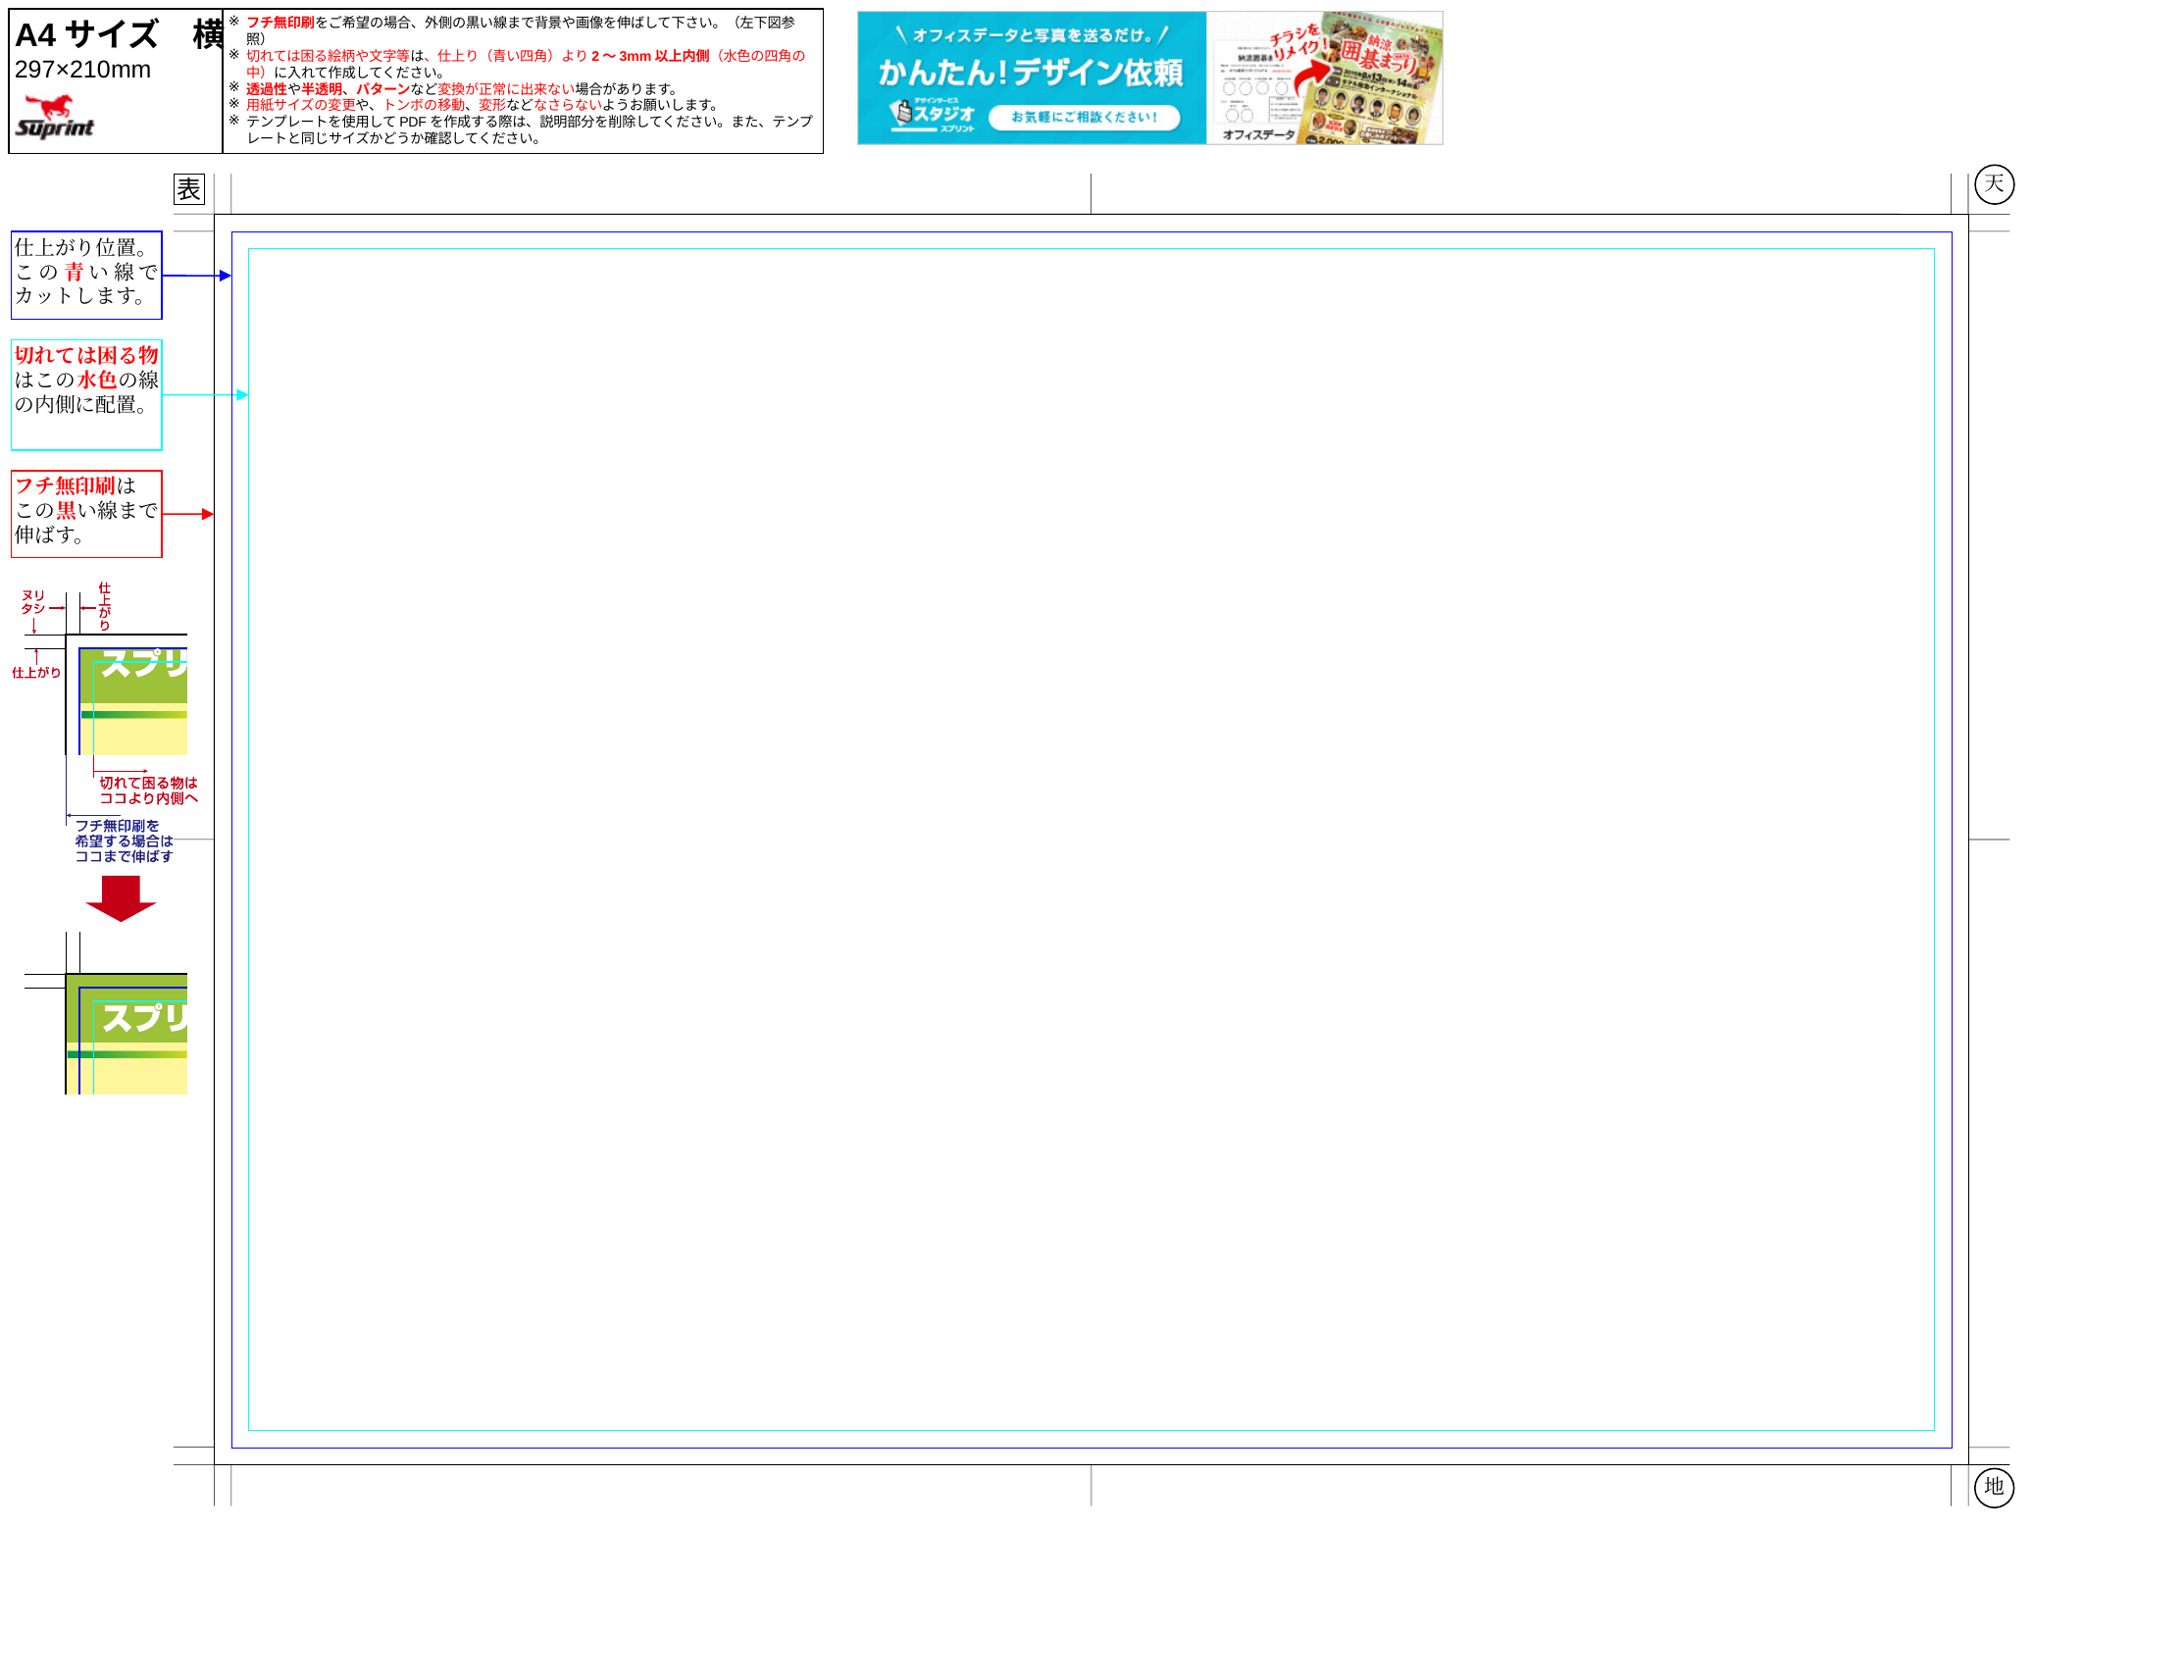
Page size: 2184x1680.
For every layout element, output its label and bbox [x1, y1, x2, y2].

picture [857, 11, 1444, 145]
picture [11, 89, 99, 145]
